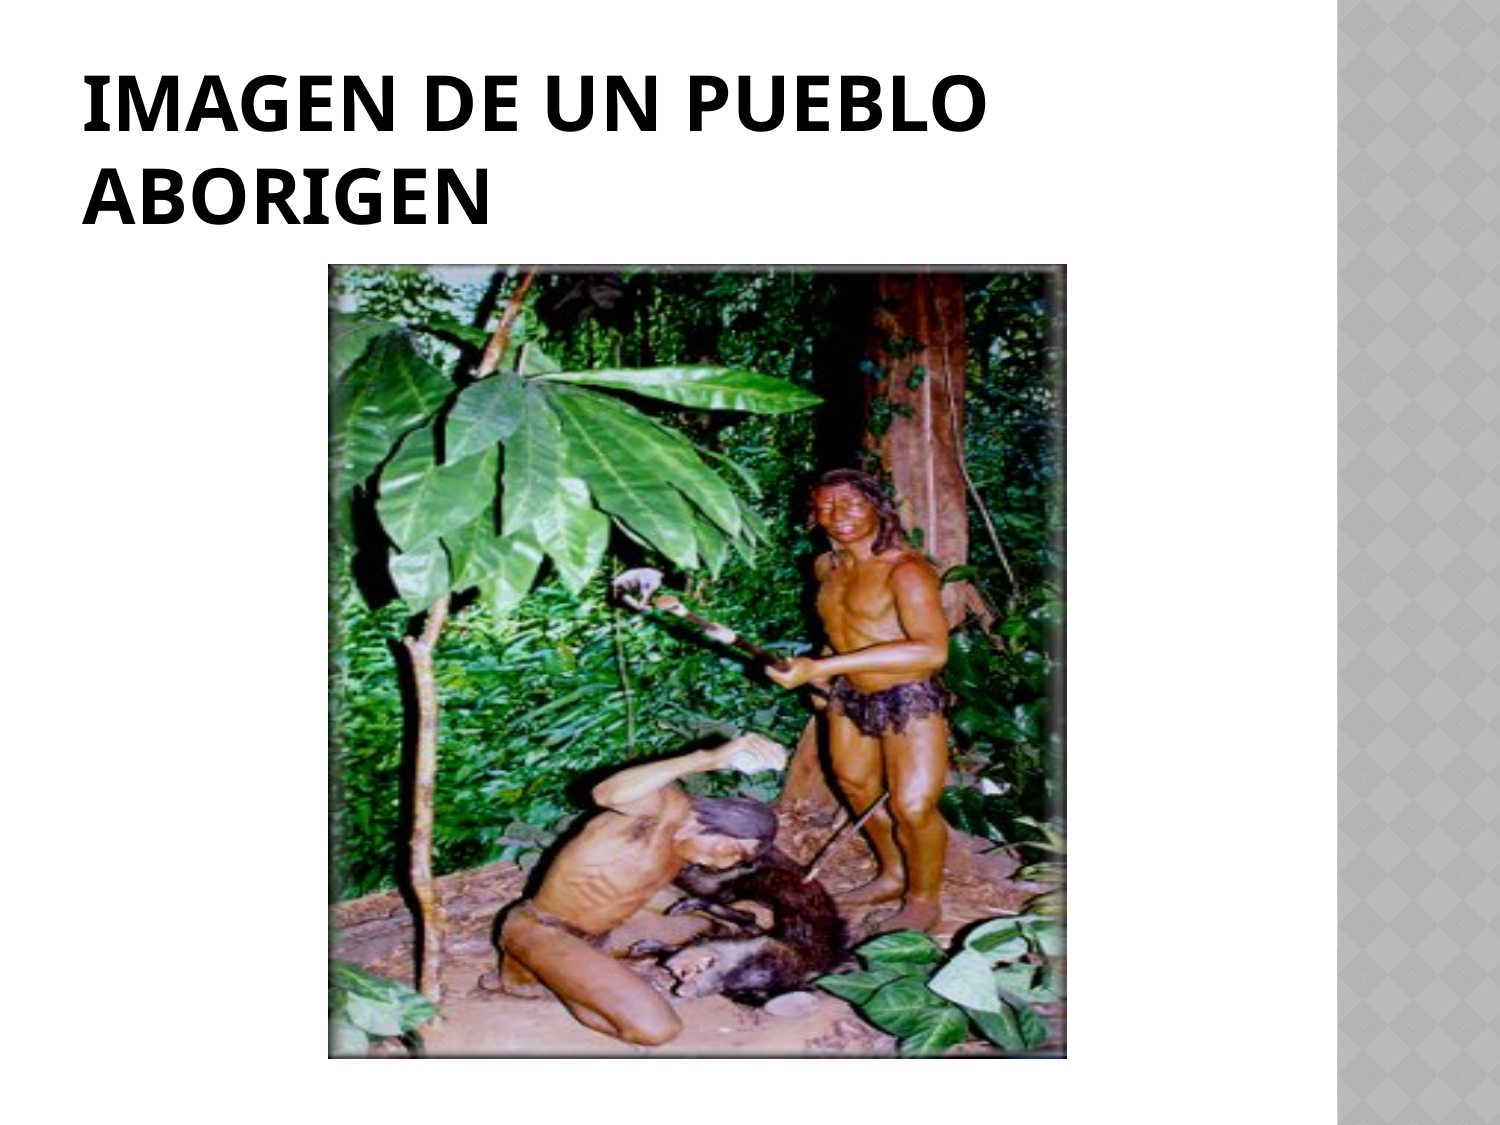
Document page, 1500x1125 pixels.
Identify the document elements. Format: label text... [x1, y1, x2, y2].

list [327, 264, 1067, 1059]
title Imagen de un pueblo aborigen [75, 52, 1263, 240]
